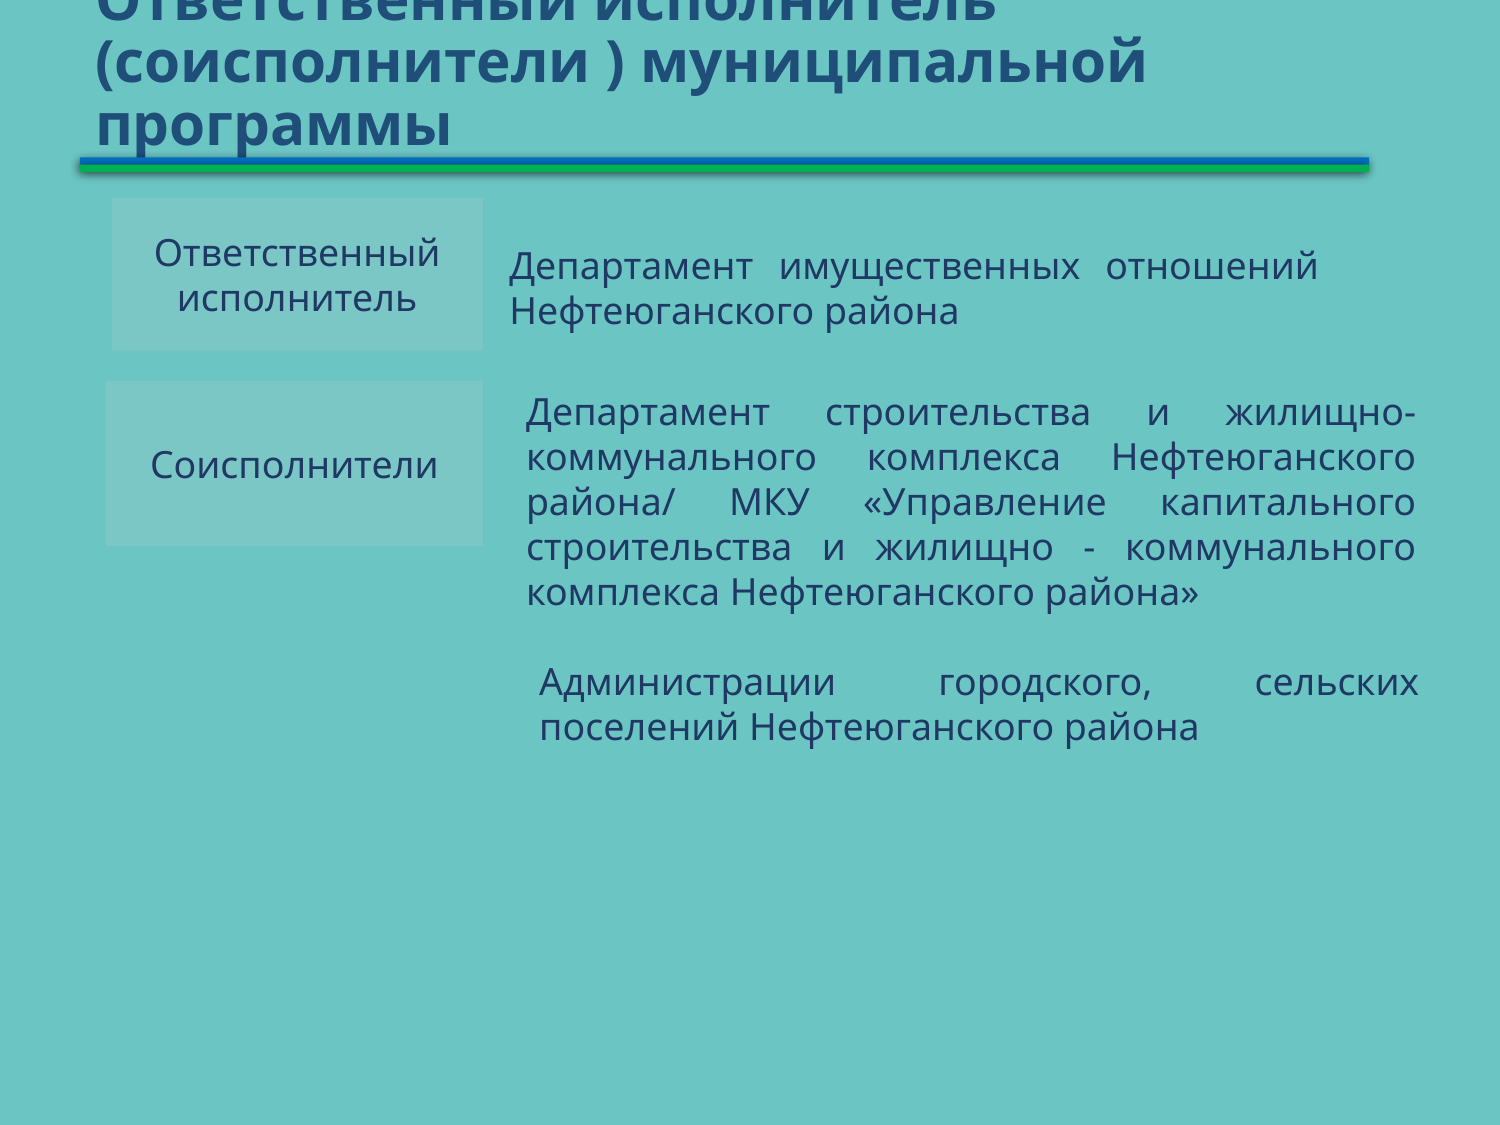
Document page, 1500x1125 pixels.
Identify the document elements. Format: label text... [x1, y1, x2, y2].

text_box Ответственный исполнитель (соисполнители ) муниципальной программы [79, 18, 1324, 154]
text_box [79, 157, 1370, 172]
text_box Администрации городского, сельских поселений Нефтеюганского района [524, 650, 1435, 756]
text_box Ответственный исполнитель [111, 197, 484, 352]
text_box [354, 241, 395, 307]
text_box Департамент имущественных отношений Нефтеюганского района [494, 235, 1335, 340]
text_box Соисполнители [105, 380, 484, 547]
text_box Департамент строительства и жилищно-коммунального комплекса Нефтеюганского района/ МКУ «Управление капитального строительства и жилищно - коммунального комплекса Нефтеюганского района» [511, 380, 1432, 621]
